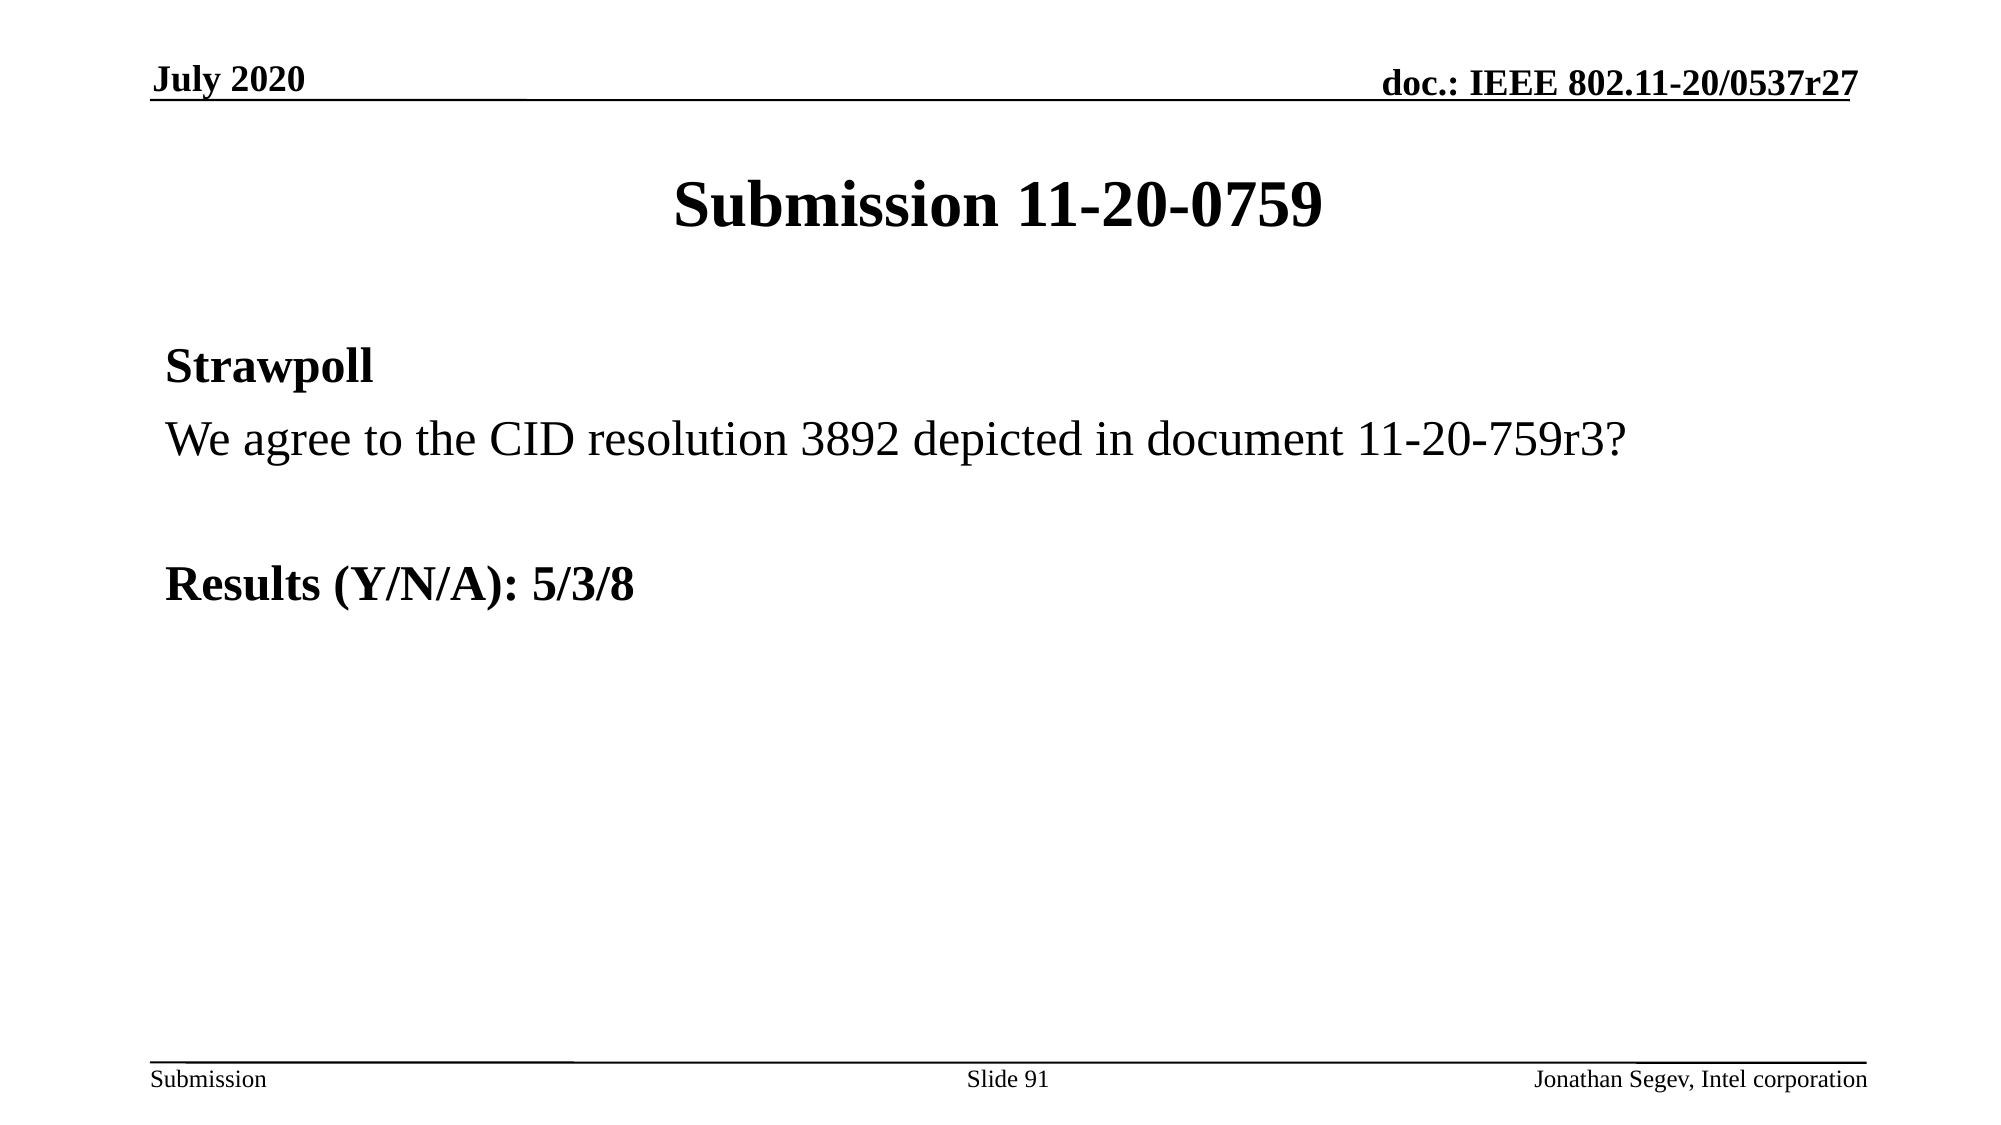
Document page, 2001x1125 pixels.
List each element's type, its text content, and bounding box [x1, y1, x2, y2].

title Submission 11-20-0759 [149, 112, 1850, 288]
list Strawpoll We agree to the CID resolution 3892 depicted in document 11-20-759r3? Results (Y/N/A): 5/3/8 [149, 324, 1850, 1000]
footer Jonathan Segev, Intel corporation [1171, 1061, 1869, 1093]
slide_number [152, 54, 563, 100]
slide_number Slide 91 [950, 1061, 1067, 1123]
